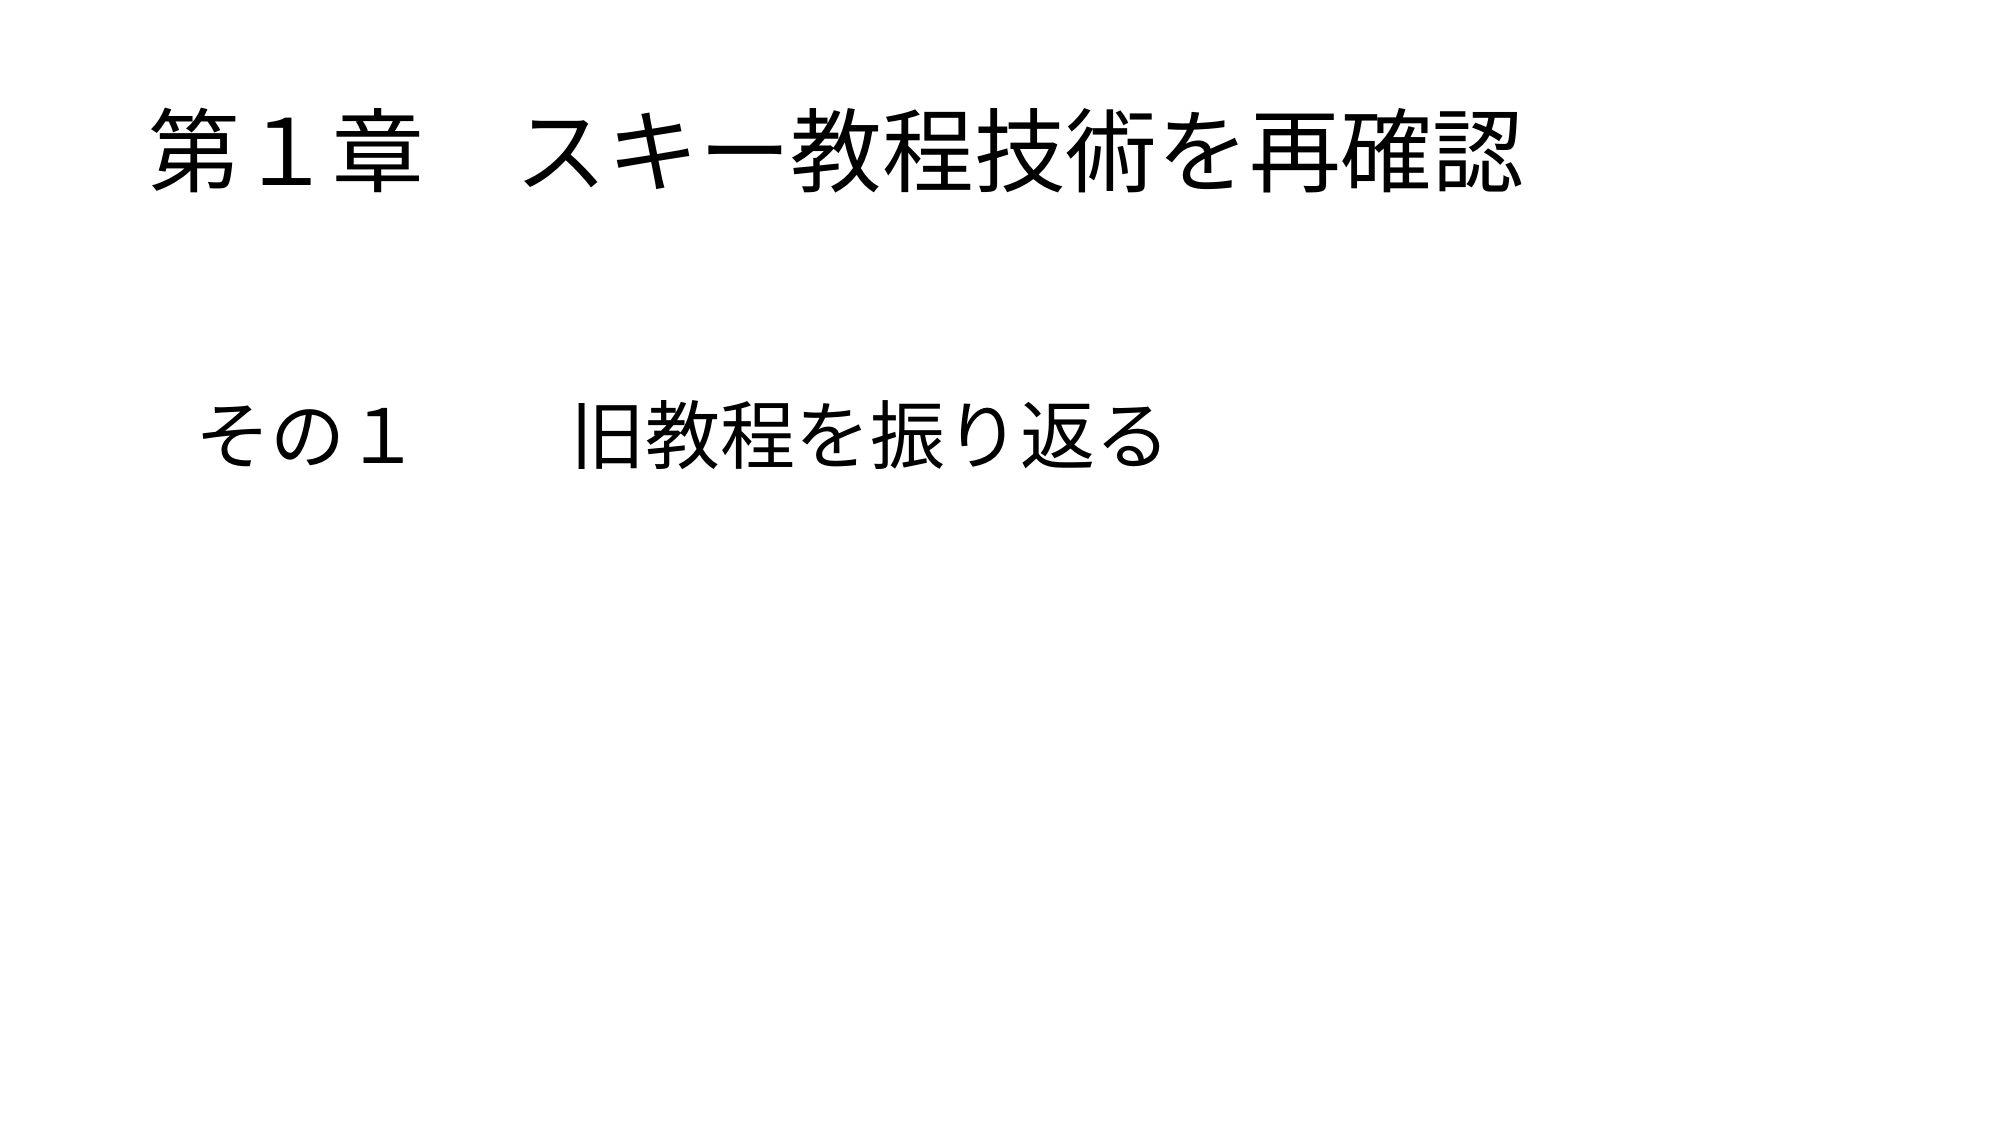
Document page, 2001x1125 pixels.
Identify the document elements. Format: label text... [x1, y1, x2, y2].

title 第１章 スキー教程技術を再確認 [134, 45, 1937, 267]
list その１ 旧教程を振り返る [180, 391, 1937, 1125]
